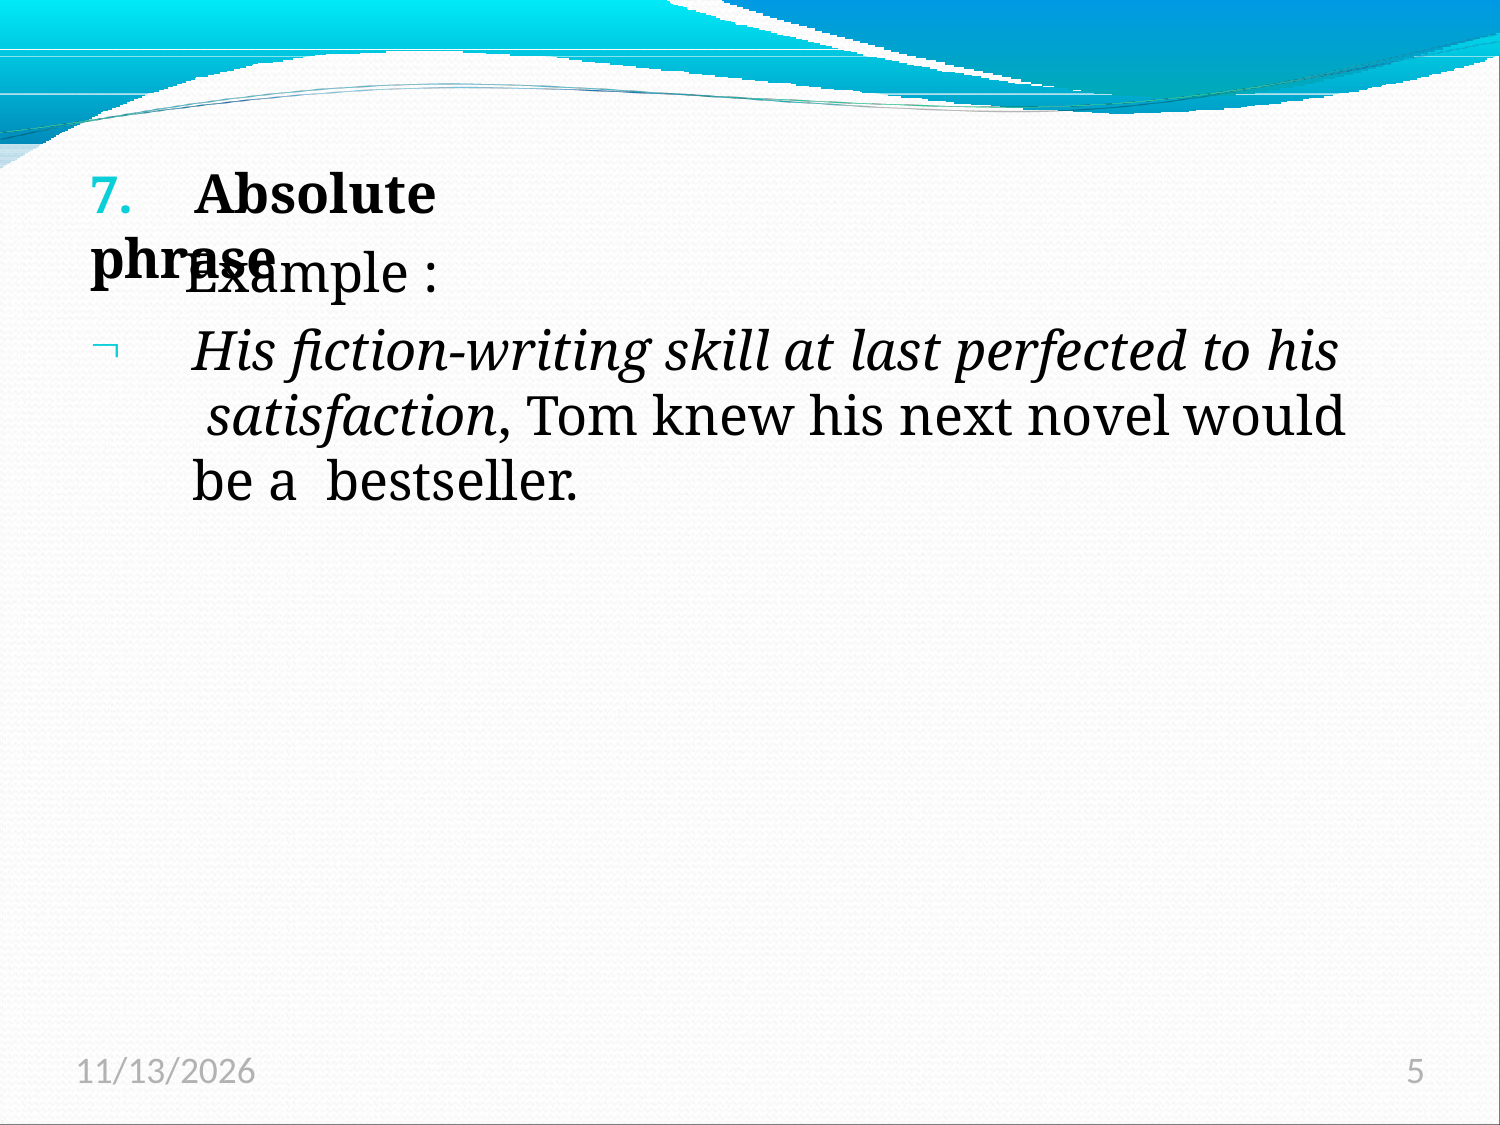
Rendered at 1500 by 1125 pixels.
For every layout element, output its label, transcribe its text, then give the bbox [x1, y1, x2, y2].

text_box  [87, 310, 134, 375]
text_box Example : His fiction-writing skill at last perfected to his satisfaction, Tom knew his next novel would be a bestseller. [182, 222, 1349, 512]
picture [0, 0, 1500, 1125]
slide_number 5 [1080, 1046, 1425, 1103]
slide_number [75, 1046, 420, 1103]
title 7. Absolute phrase [87, 157, 610, 348]
